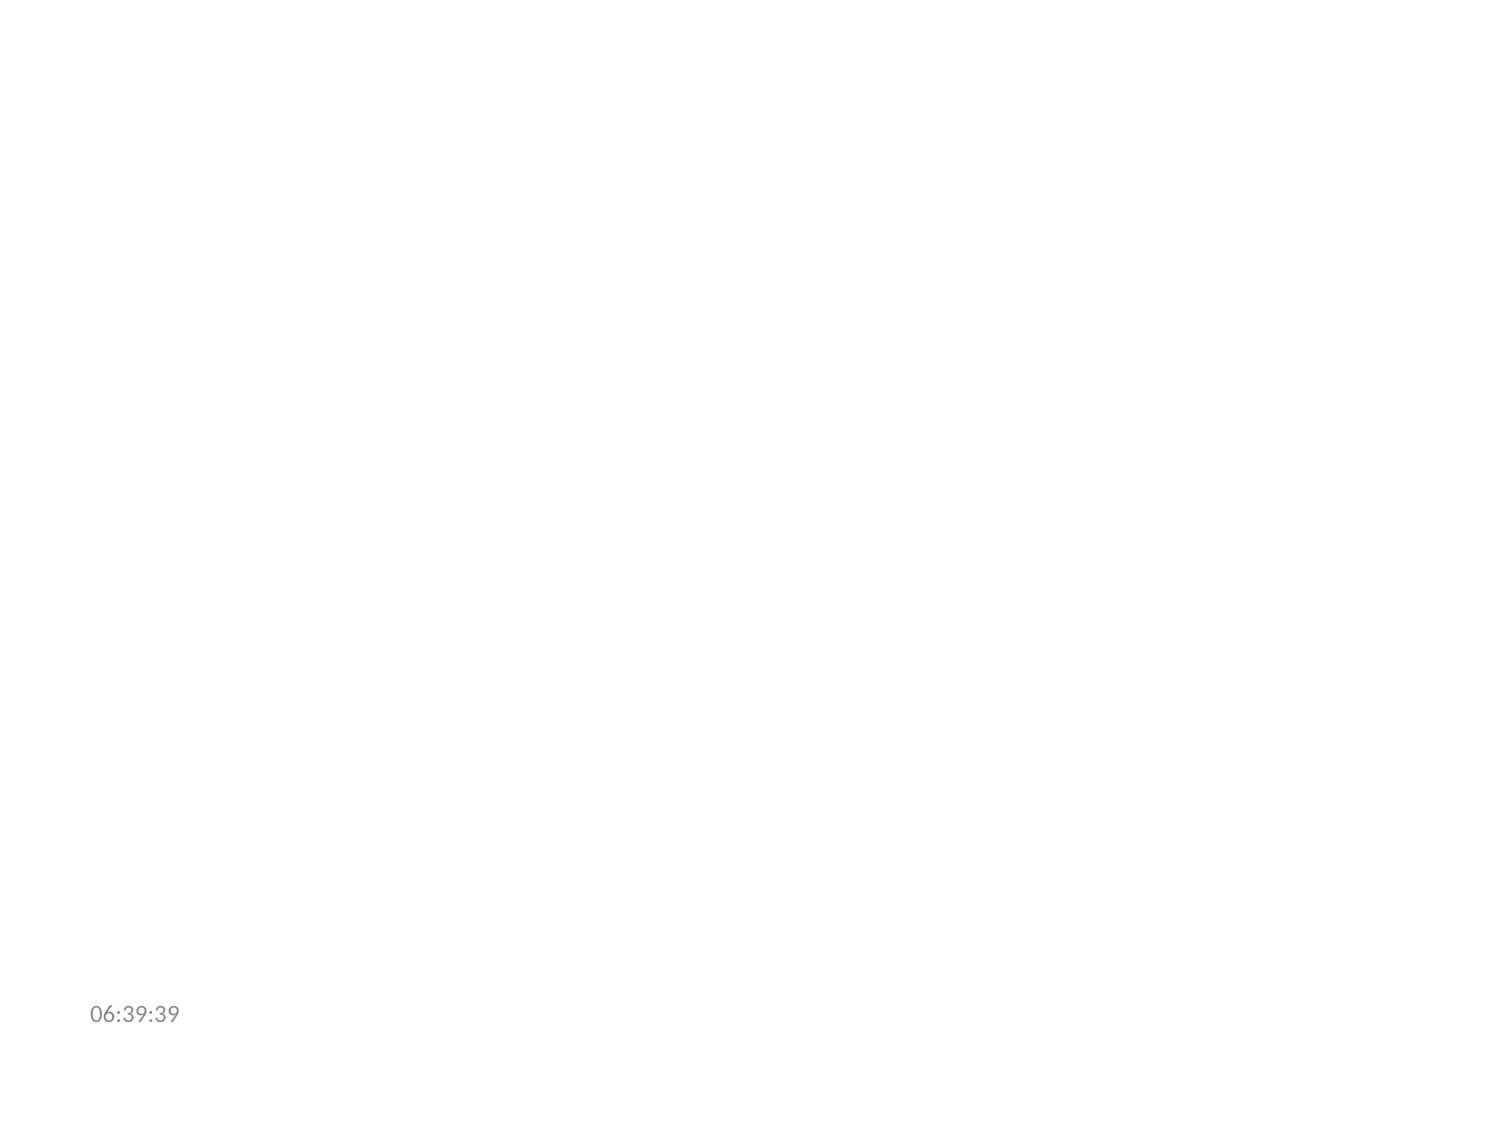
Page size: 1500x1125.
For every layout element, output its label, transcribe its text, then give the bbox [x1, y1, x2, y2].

text_box 15:35:09 [75, 982, 425, 1043]
